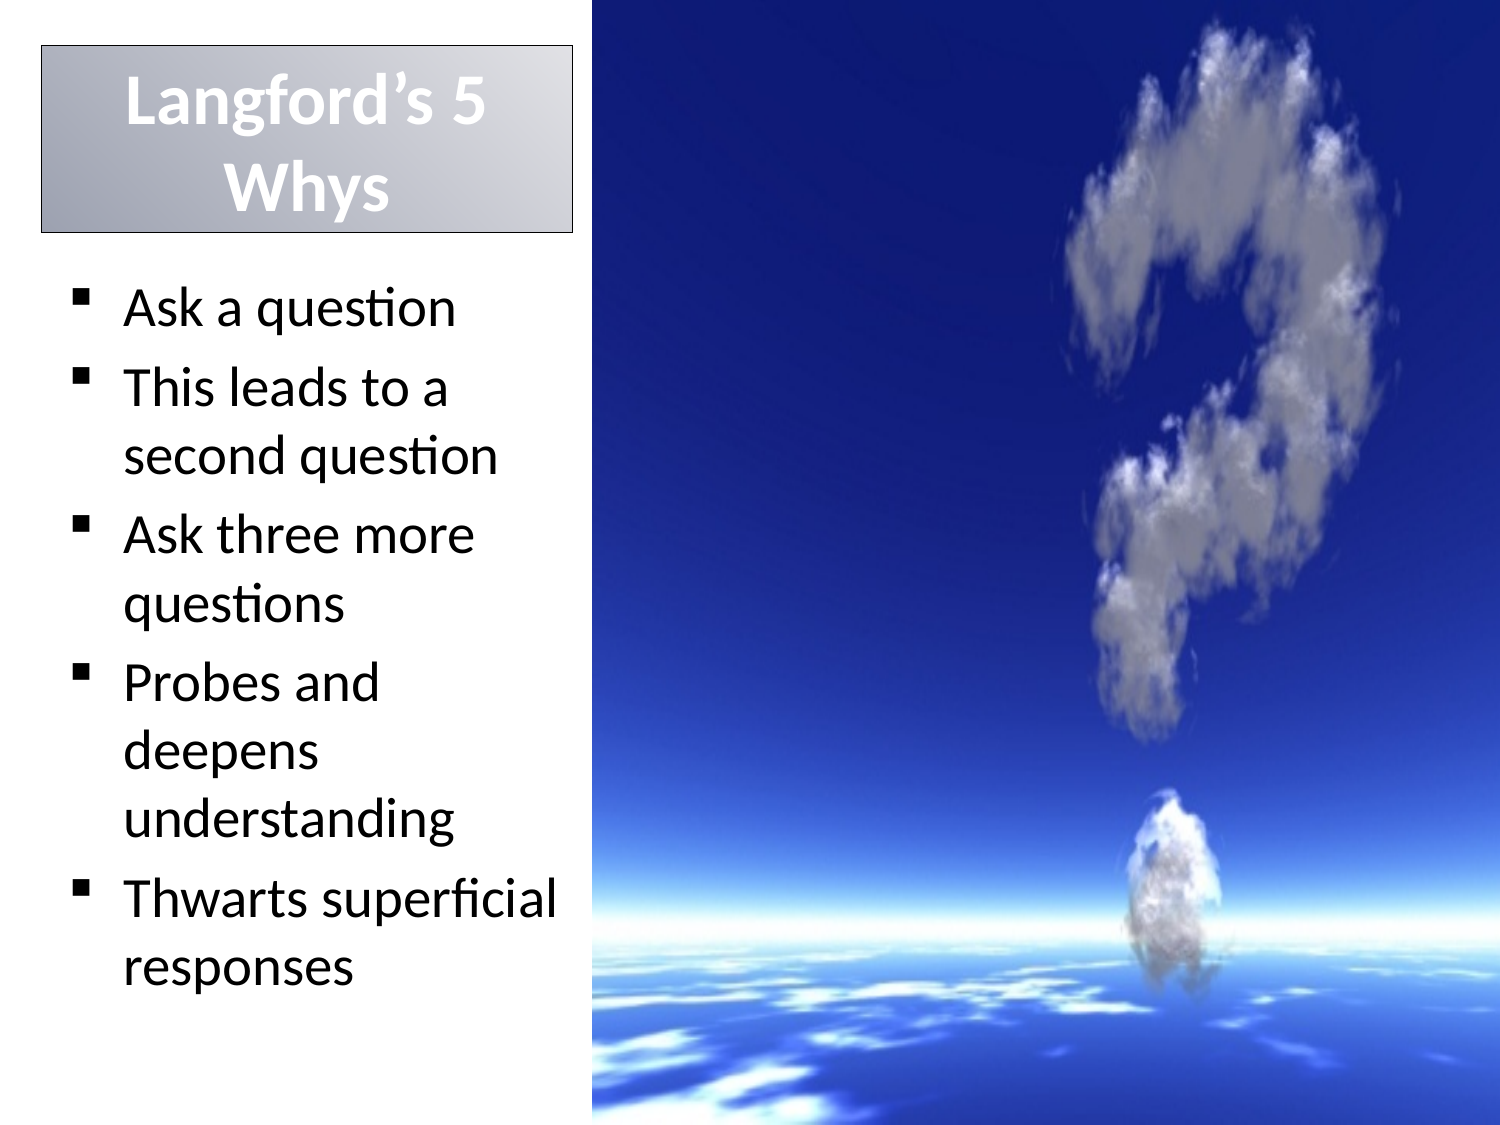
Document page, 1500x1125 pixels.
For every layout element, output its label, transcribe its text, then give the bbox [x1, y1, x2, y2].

title Langford’s 5 Whys [41, 45, 573, 233]
picture [592, 0, 1500, 1125]
list Ask a question This leads to a second question Ask three more questions Probes and deepens understanding Thwarts superficial responses [53, 262, 585, 1059]
